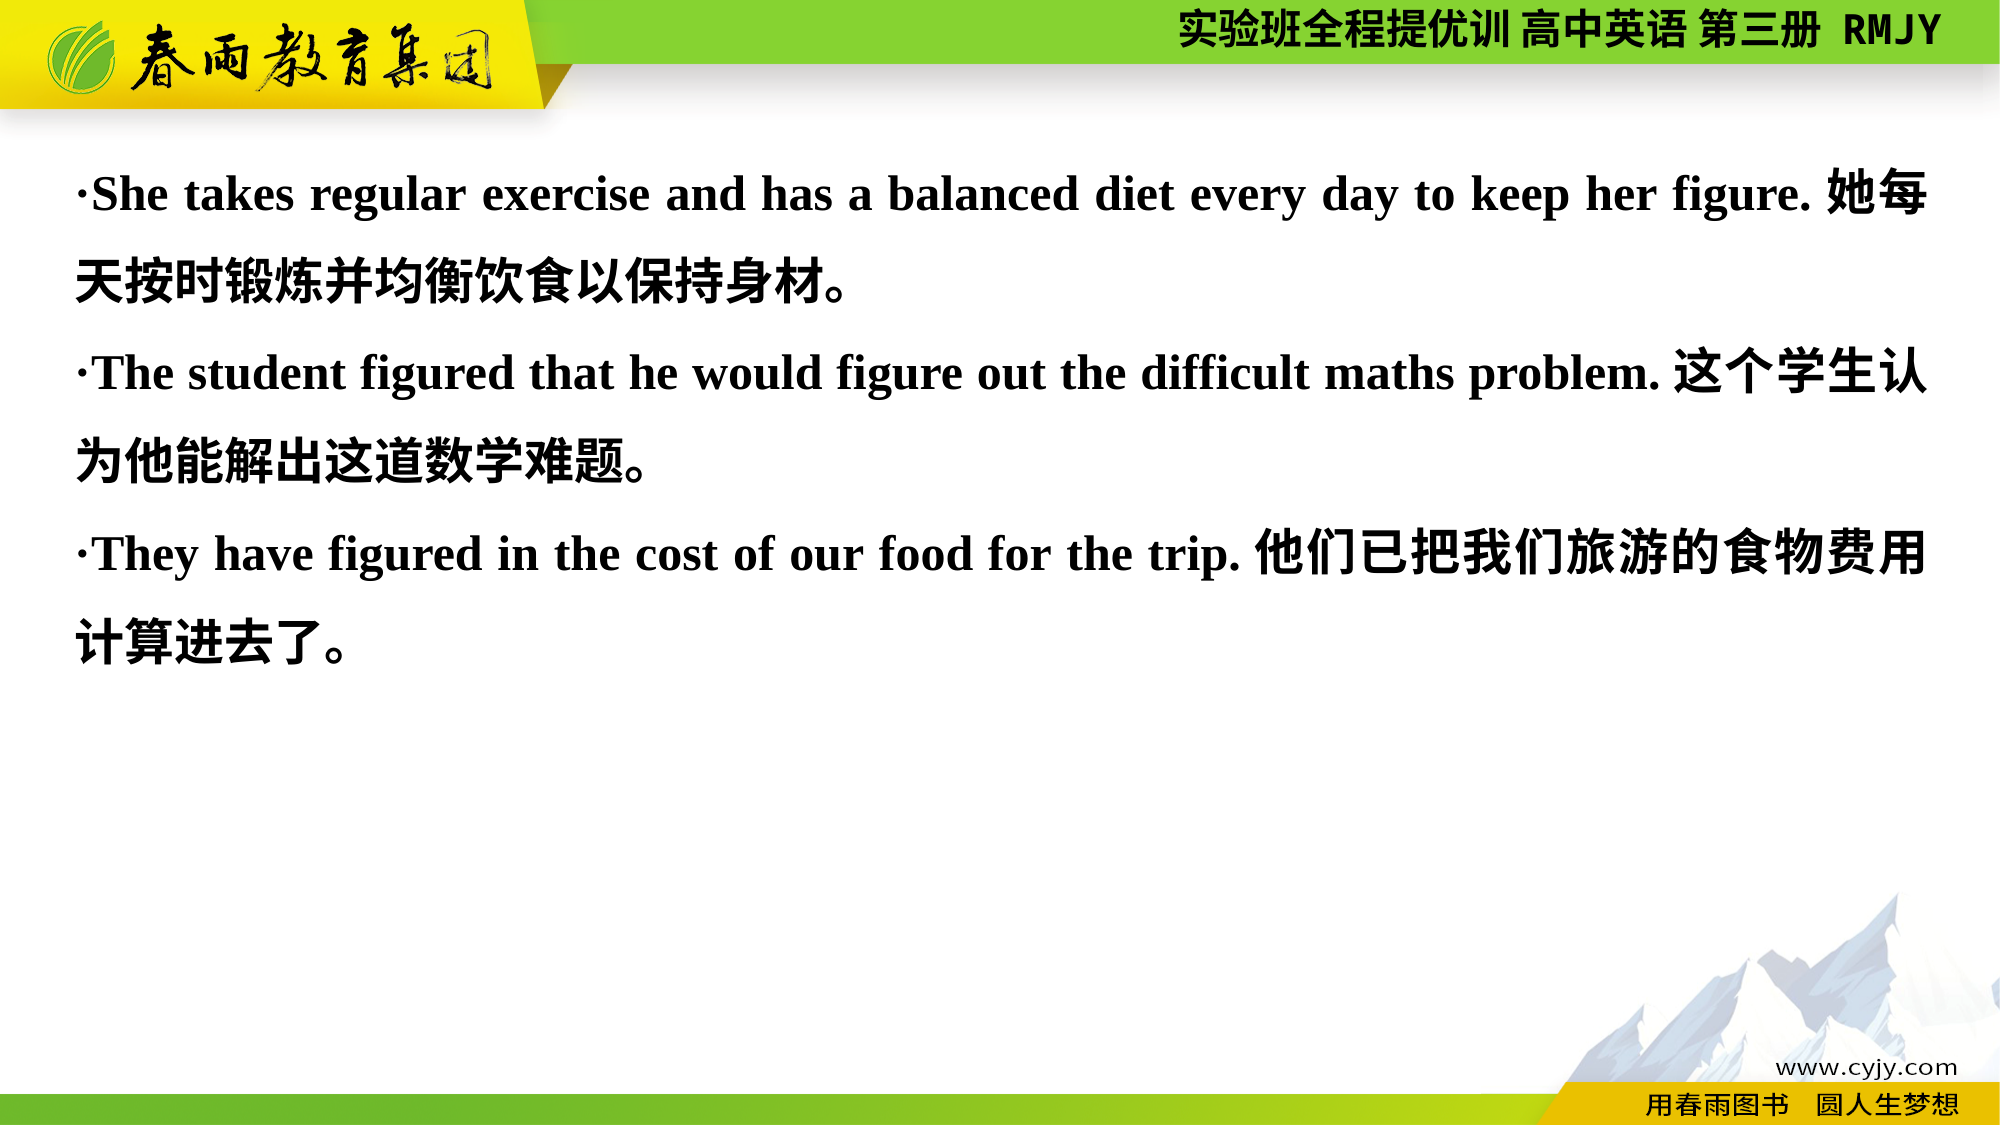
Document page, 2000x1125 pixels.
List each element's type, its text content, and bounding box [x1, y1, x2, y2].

list ·She takes regular exercise and has a balanced diet every day to keep her figure.她每天按时锻炼并均衡饮食以保持身材。 ·The student figured that he would figure out the difficult maths problem.这个学生认为他能解出这道数学难题。 ·They have figured in the cost of our food for the trip.他们已把我们旅游的食物费用计算进去了。 [59, 122, 1944, 672]
picture [0, 0, 2000, 1125]
